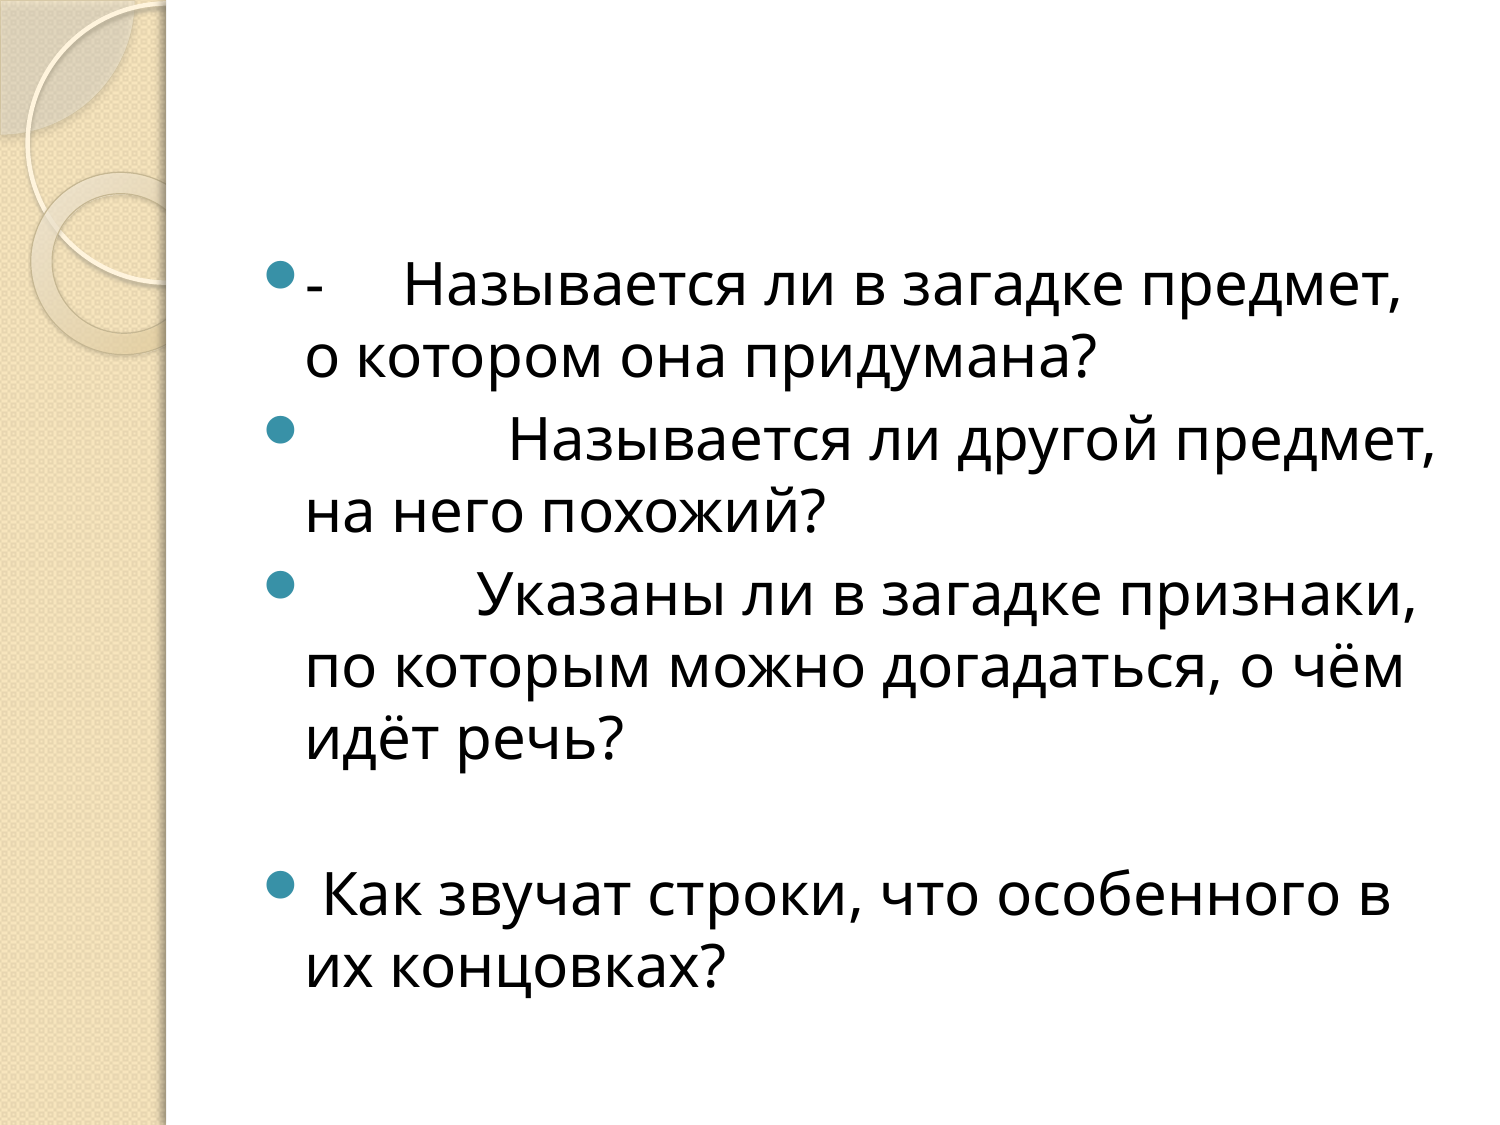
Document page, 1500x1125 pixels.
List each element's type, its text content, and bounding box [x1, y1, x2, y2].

list - Называется ли в загадке предмет, о котором она придумана? Называется ли другой предмет, на него похожий? Указаны ли в загадке признаки, по которым можно догадаться, о чём идёт речь? Как звучат строки, что особенного в их концовках? [235, 237, 1466, 1025]
